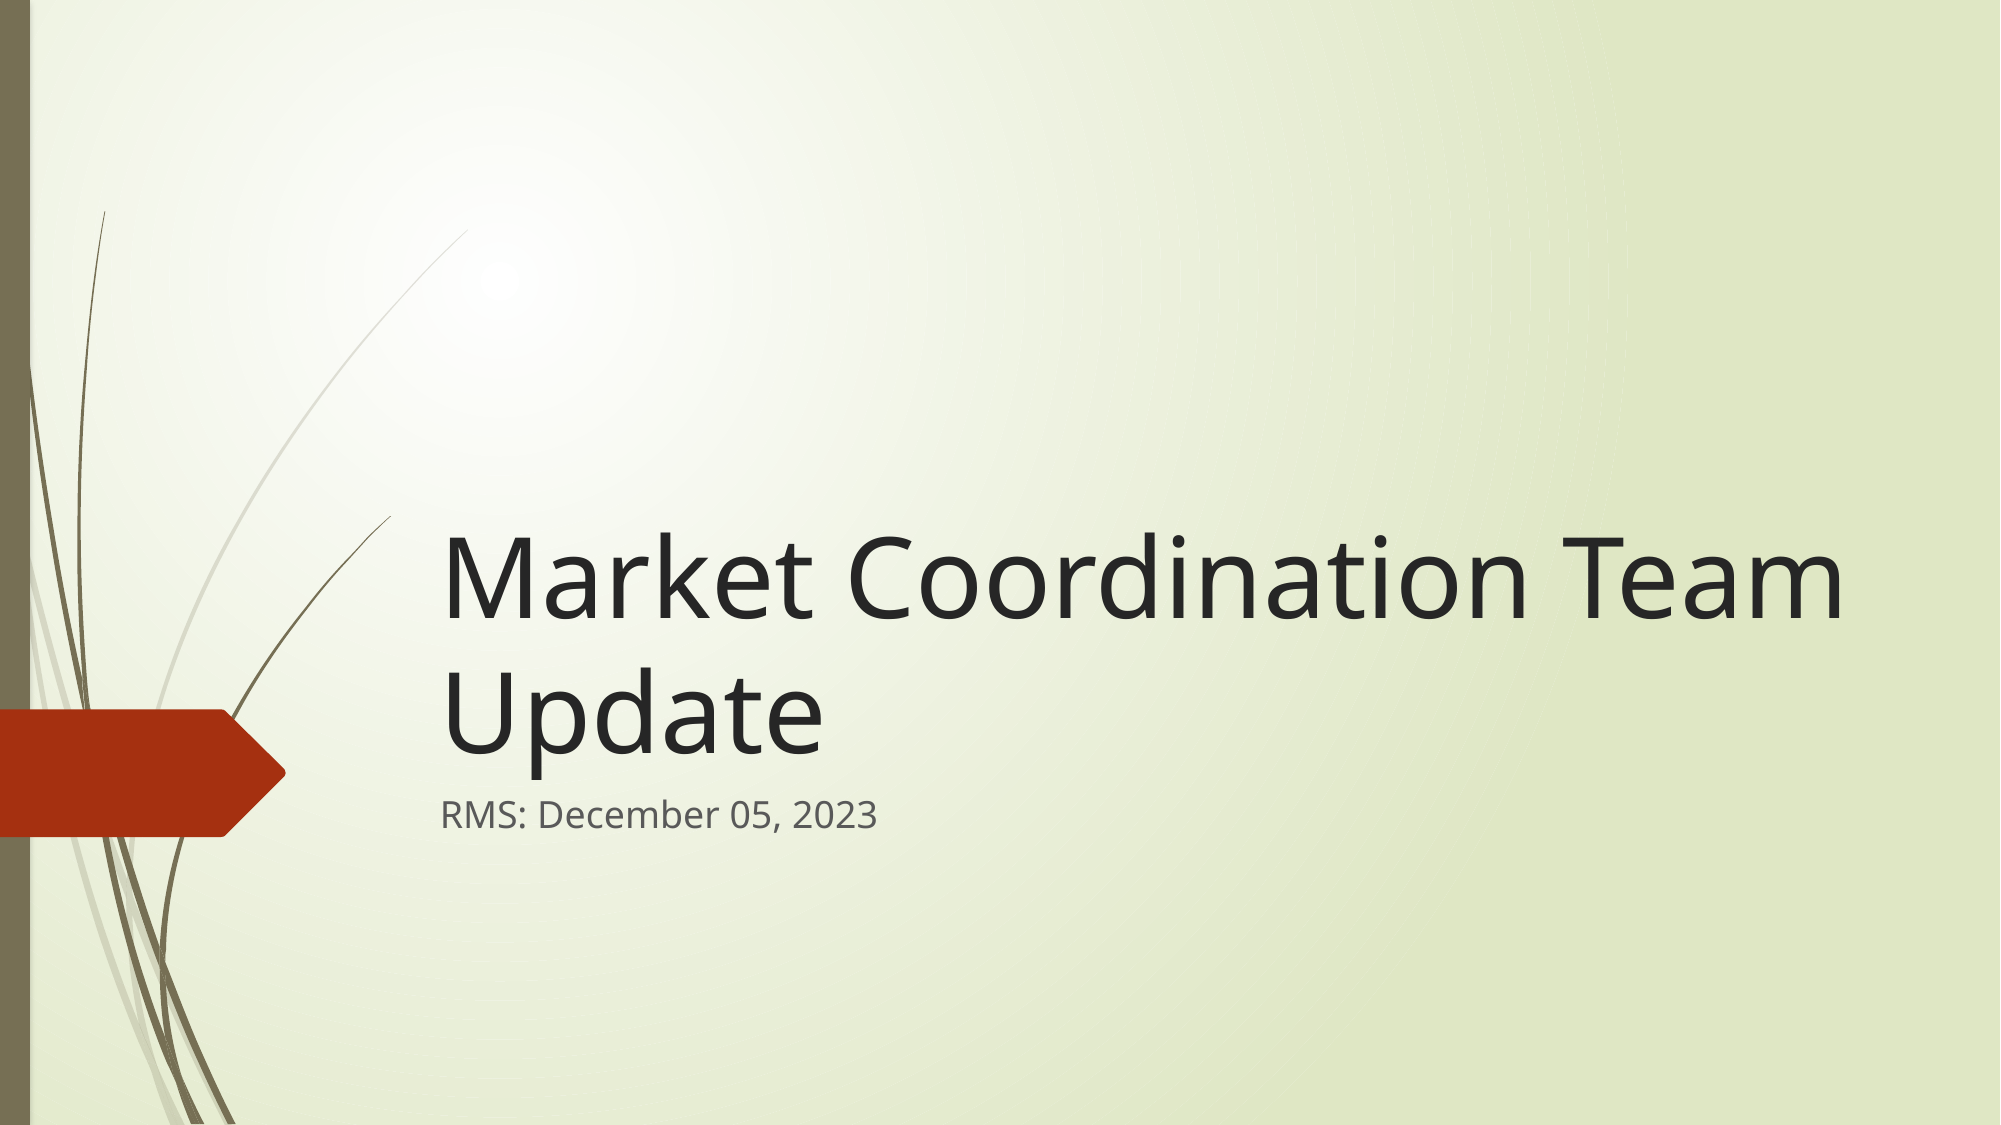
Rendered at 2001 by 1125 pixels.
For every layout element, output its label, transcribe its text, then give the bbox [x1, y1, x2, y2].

subtitle RMS: December 05, 2023 [424, 783, 1888, 969]
title Market Coordination Team Update [424, 412, 1888, 783]
